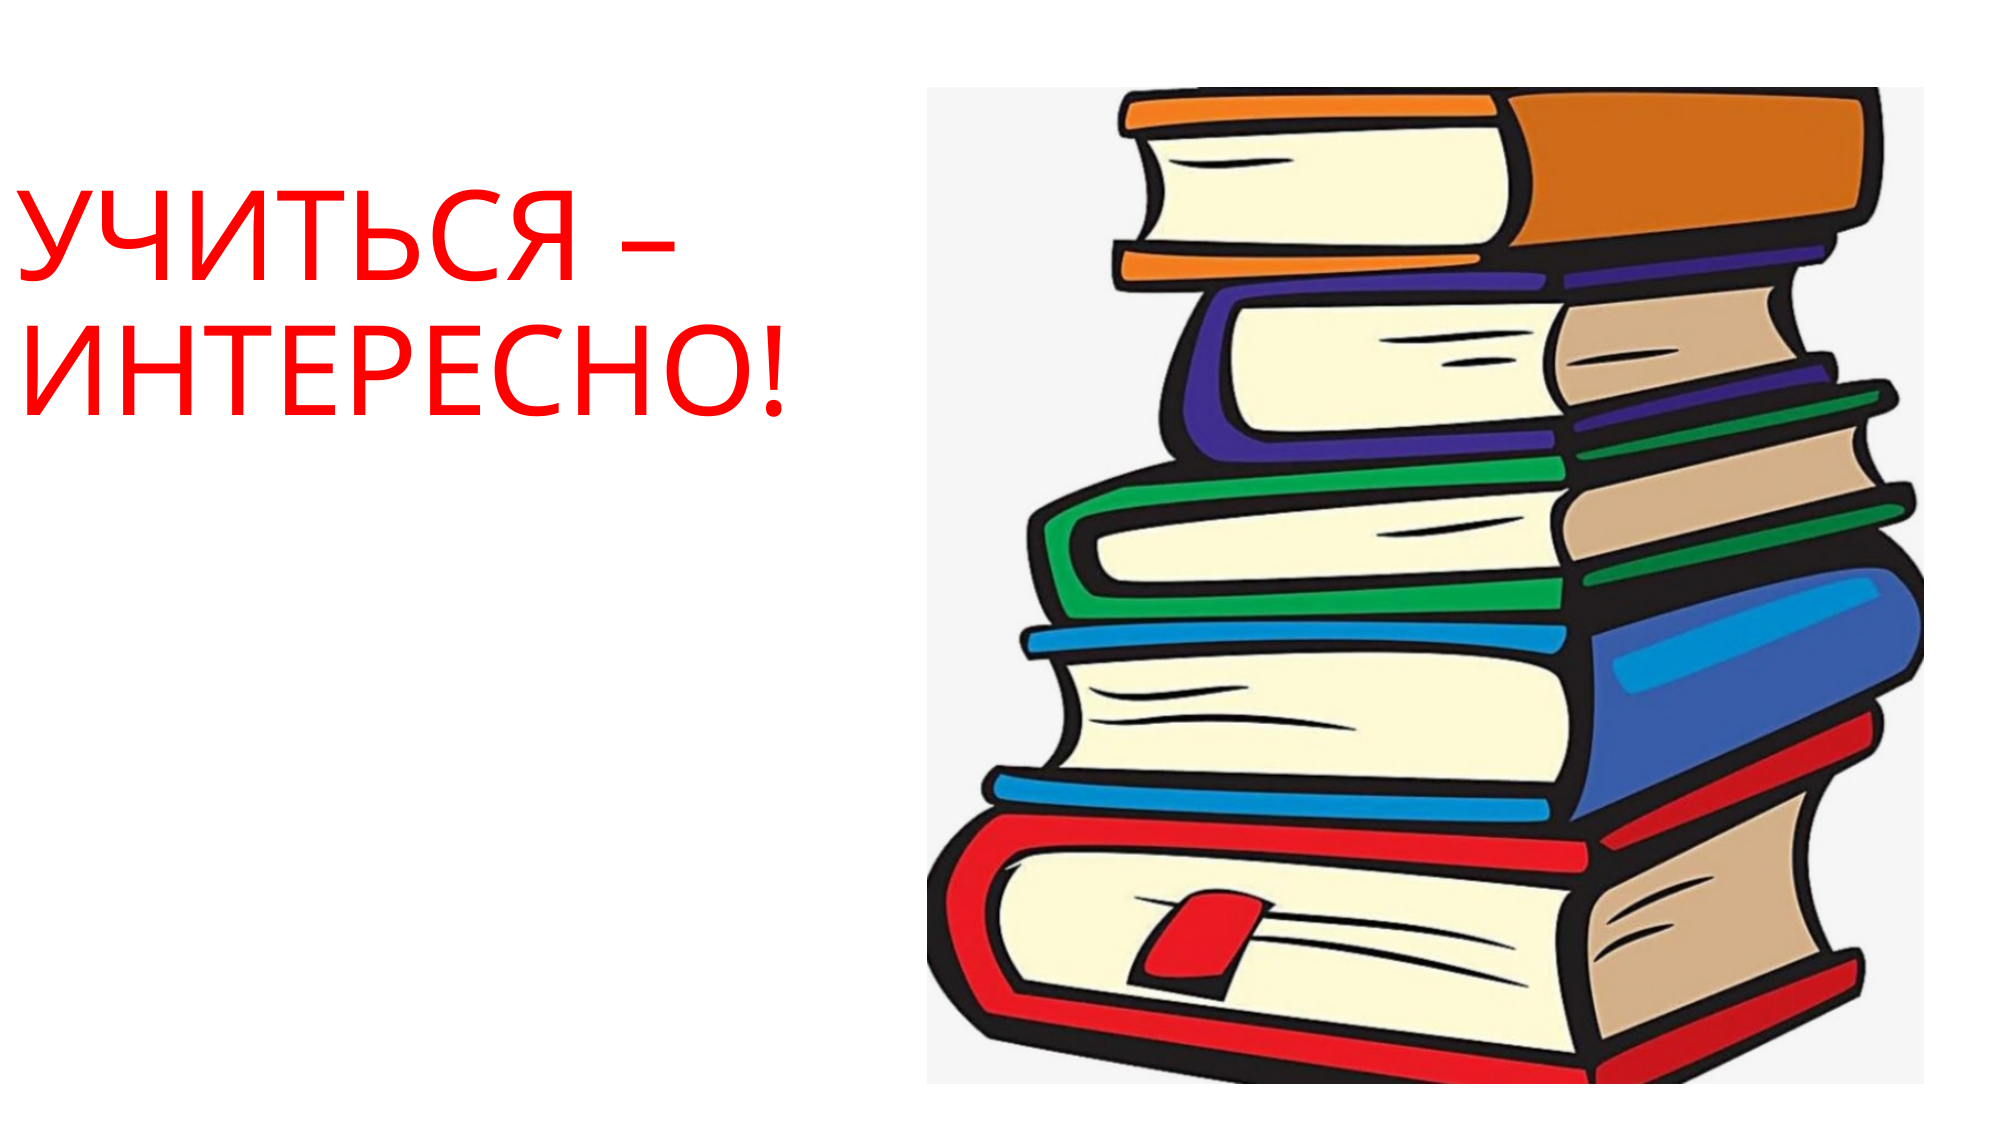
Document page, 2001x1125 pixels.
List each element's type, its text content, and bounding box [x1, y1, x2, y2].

title УЧИТЬСЯ – ИНТЕРЕСНО! [0, 199, 927, 417]
picture [927, 87, 1924, 1084]
